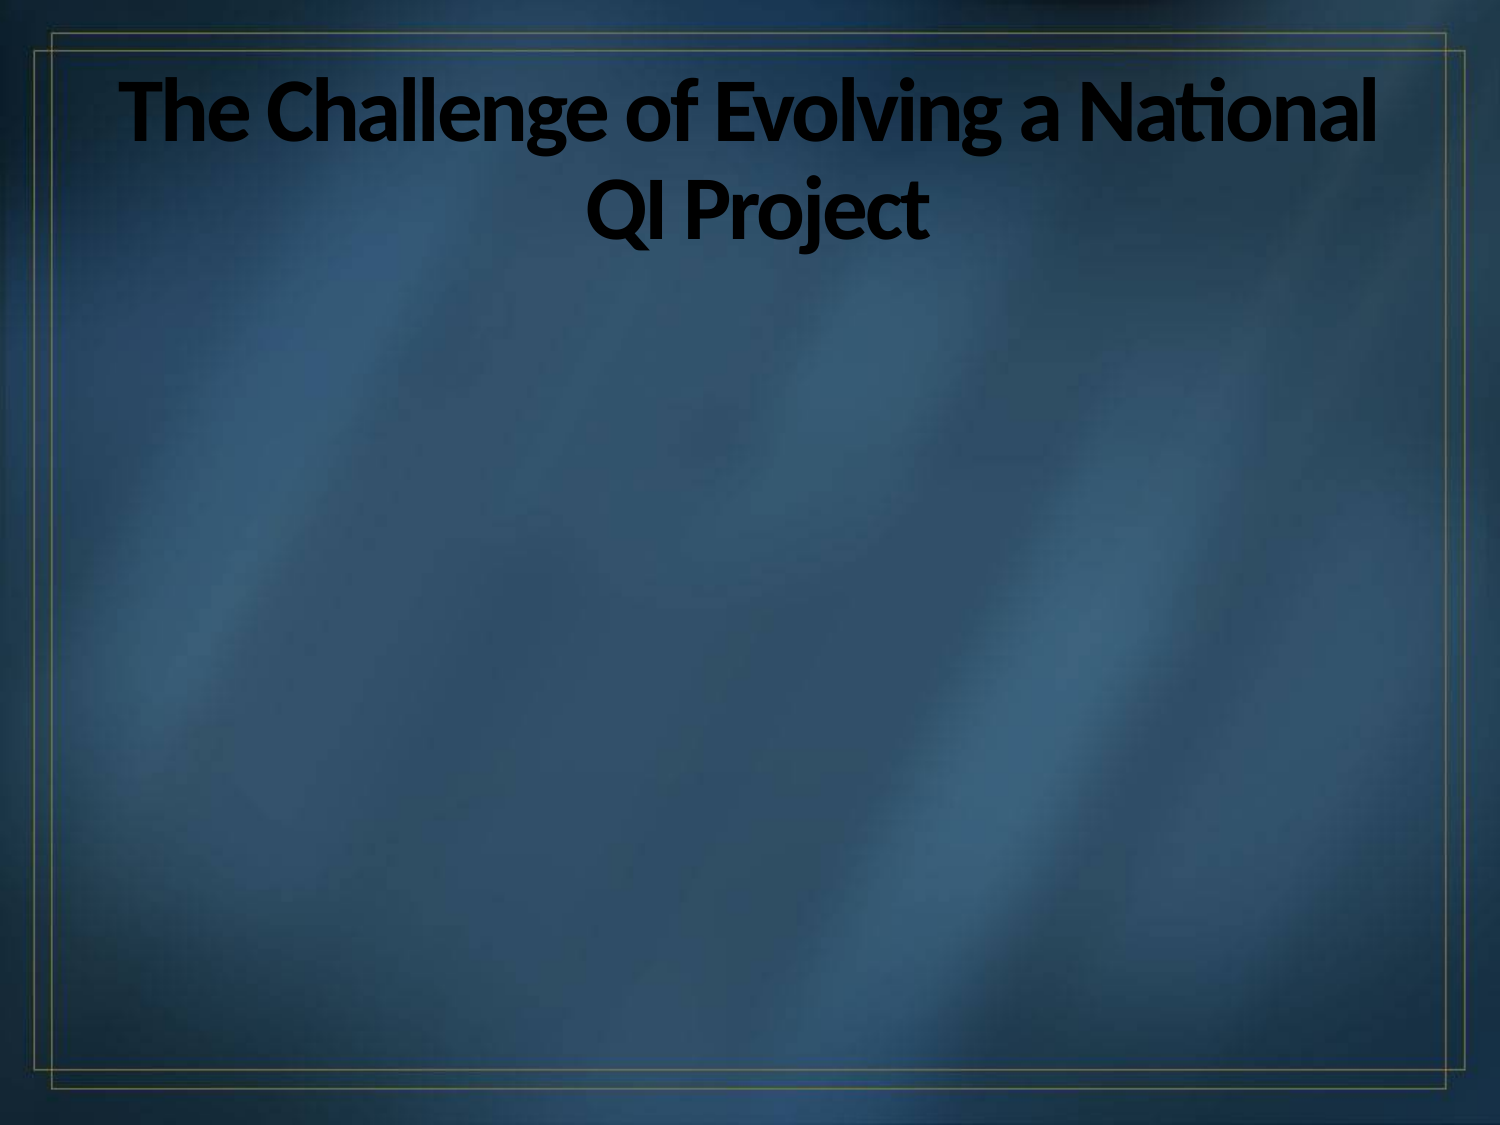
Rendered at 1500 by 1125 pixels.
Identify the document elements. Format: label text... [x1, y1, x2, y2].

title The Challenge of Evolving a National QI Project [62, 62, 1438, 263]
picture [0, 0, 1500, 1125]
